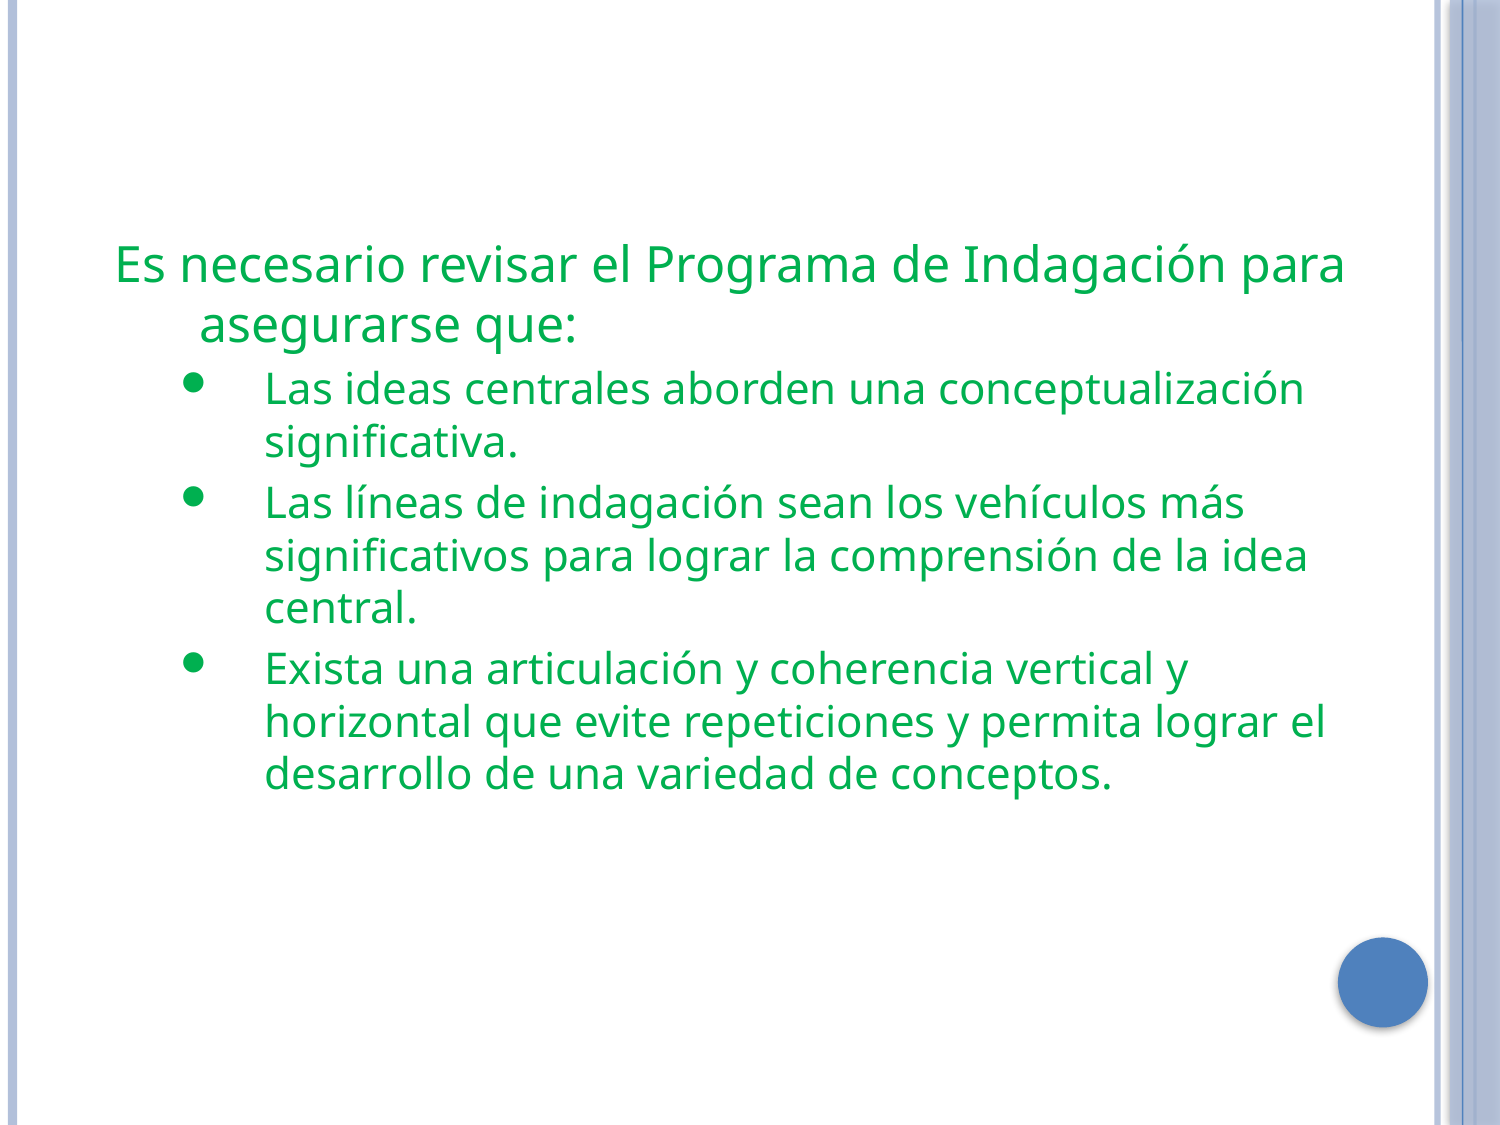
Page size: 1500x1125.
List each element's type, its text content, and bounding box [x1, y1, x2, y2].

list Es necesario revisar el Programa de Indagación para asegurarse que: Las ideas centrales aborden una conceptualización significativa. Las líneas de indagación sean los vehículos más significativos para lograr la comprensión de la idea central. Exista una articulación y coherencia vertical y horizontal que evite repeticiones y permita lograr el desarrollo de una variedad de conceptos. [99, 224, 1375, 1013]
